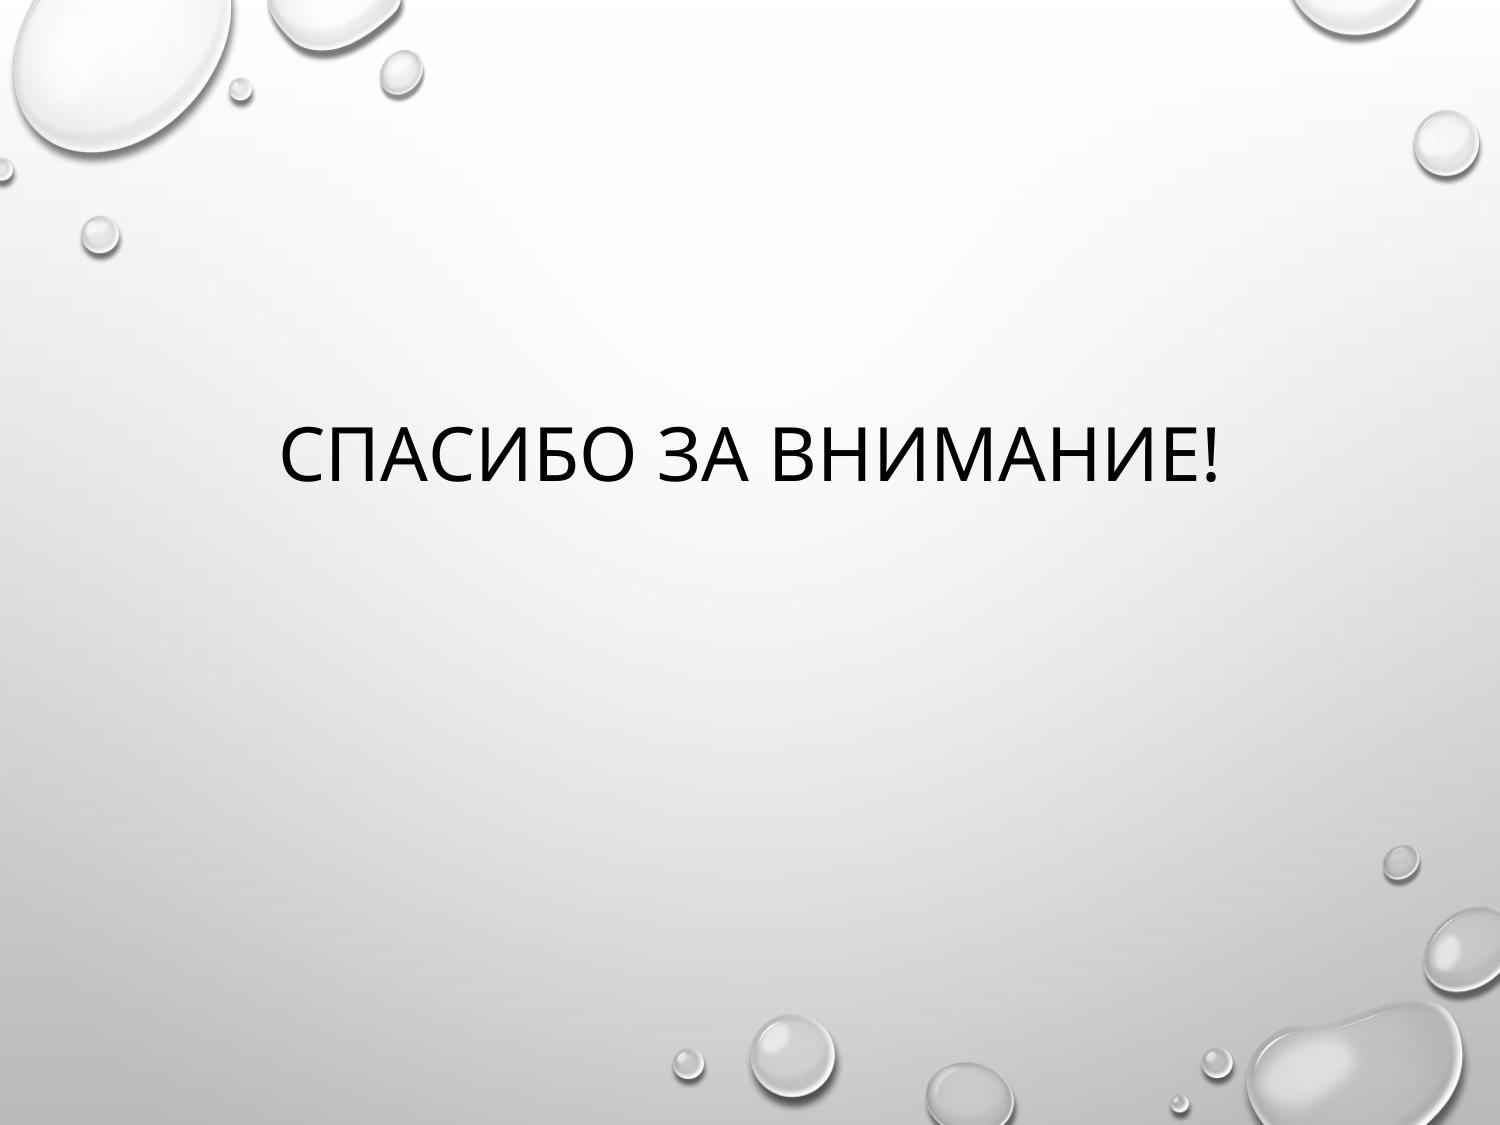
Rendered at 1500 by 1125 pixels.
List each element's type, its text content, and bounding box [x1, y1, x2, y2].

title Спасибо за внимание! [112, 101, 1388, 813]
picture [0, 0, 1500, 1125]
